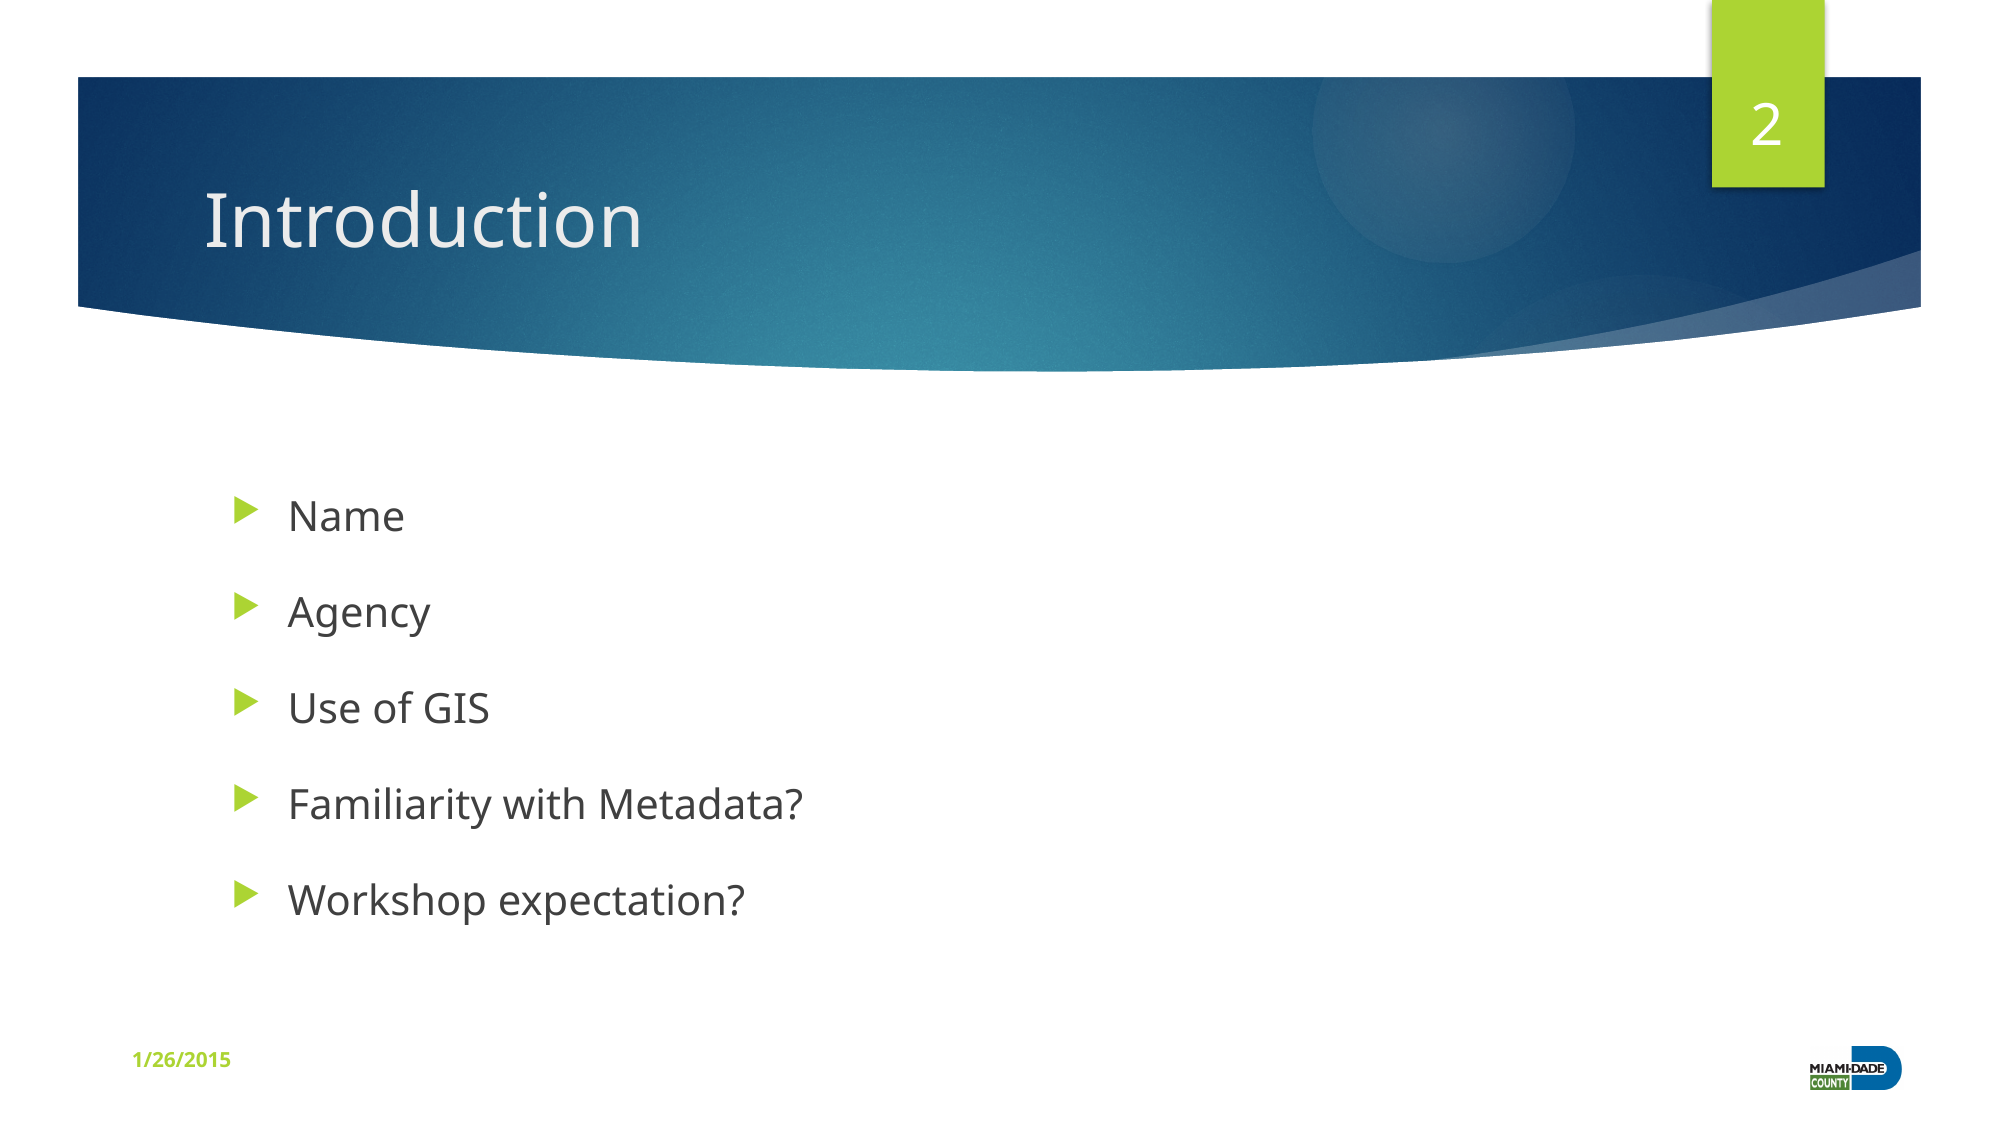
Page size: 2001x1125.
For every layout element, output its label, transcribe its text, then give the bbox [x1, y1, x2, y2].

slide_number 2 [1698, 48, 1836, 175]
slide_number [83, 1039, 247, 1090]
title Introduction [189, 159, 1627, 276]
picture [1809, 1046, 1904, 1090]
list Name Agency Use of GIS Familiarity with Metadata? Workshop expectation? [216, 457, 1767, 1018]
